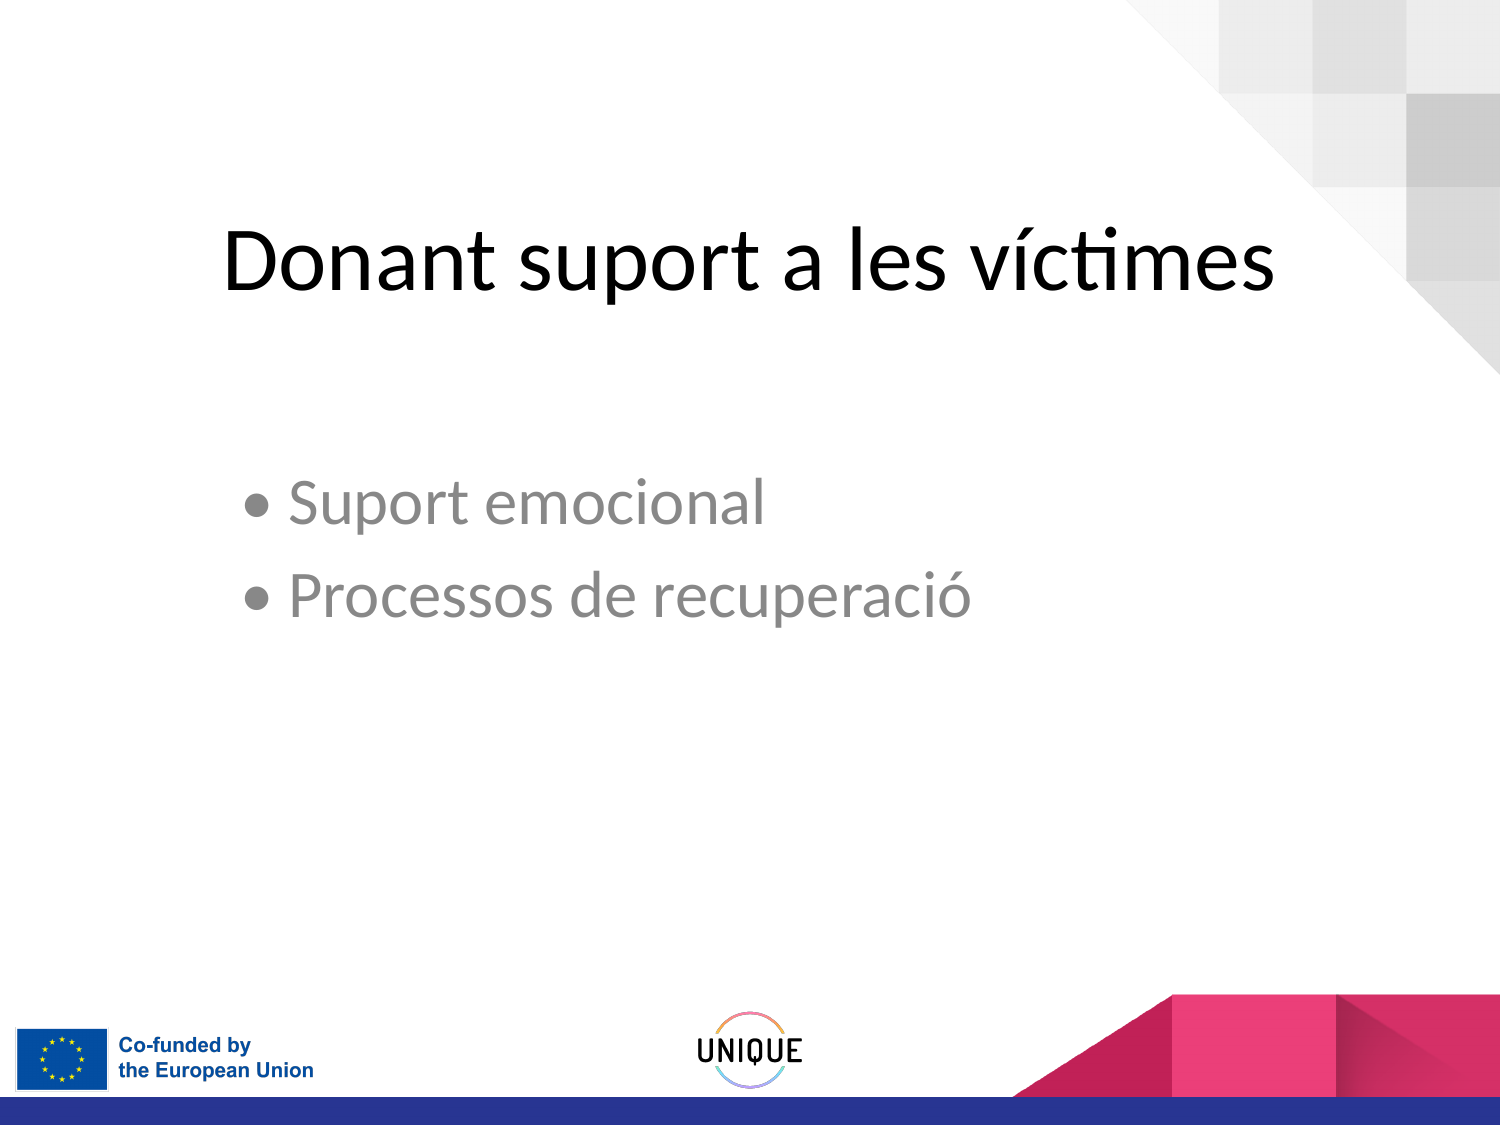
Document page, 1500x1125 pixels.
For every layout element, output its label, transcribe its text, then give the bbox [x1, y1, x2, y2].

picture [1125, 0, 1500, 375]
picture [0, 993, 1500, 1125]
subtitle • Suport emocional • Processos de recuperació [225, 450, 1275, 738]
title Donant suport a les víctimes [112, 132, 1388, 375]
